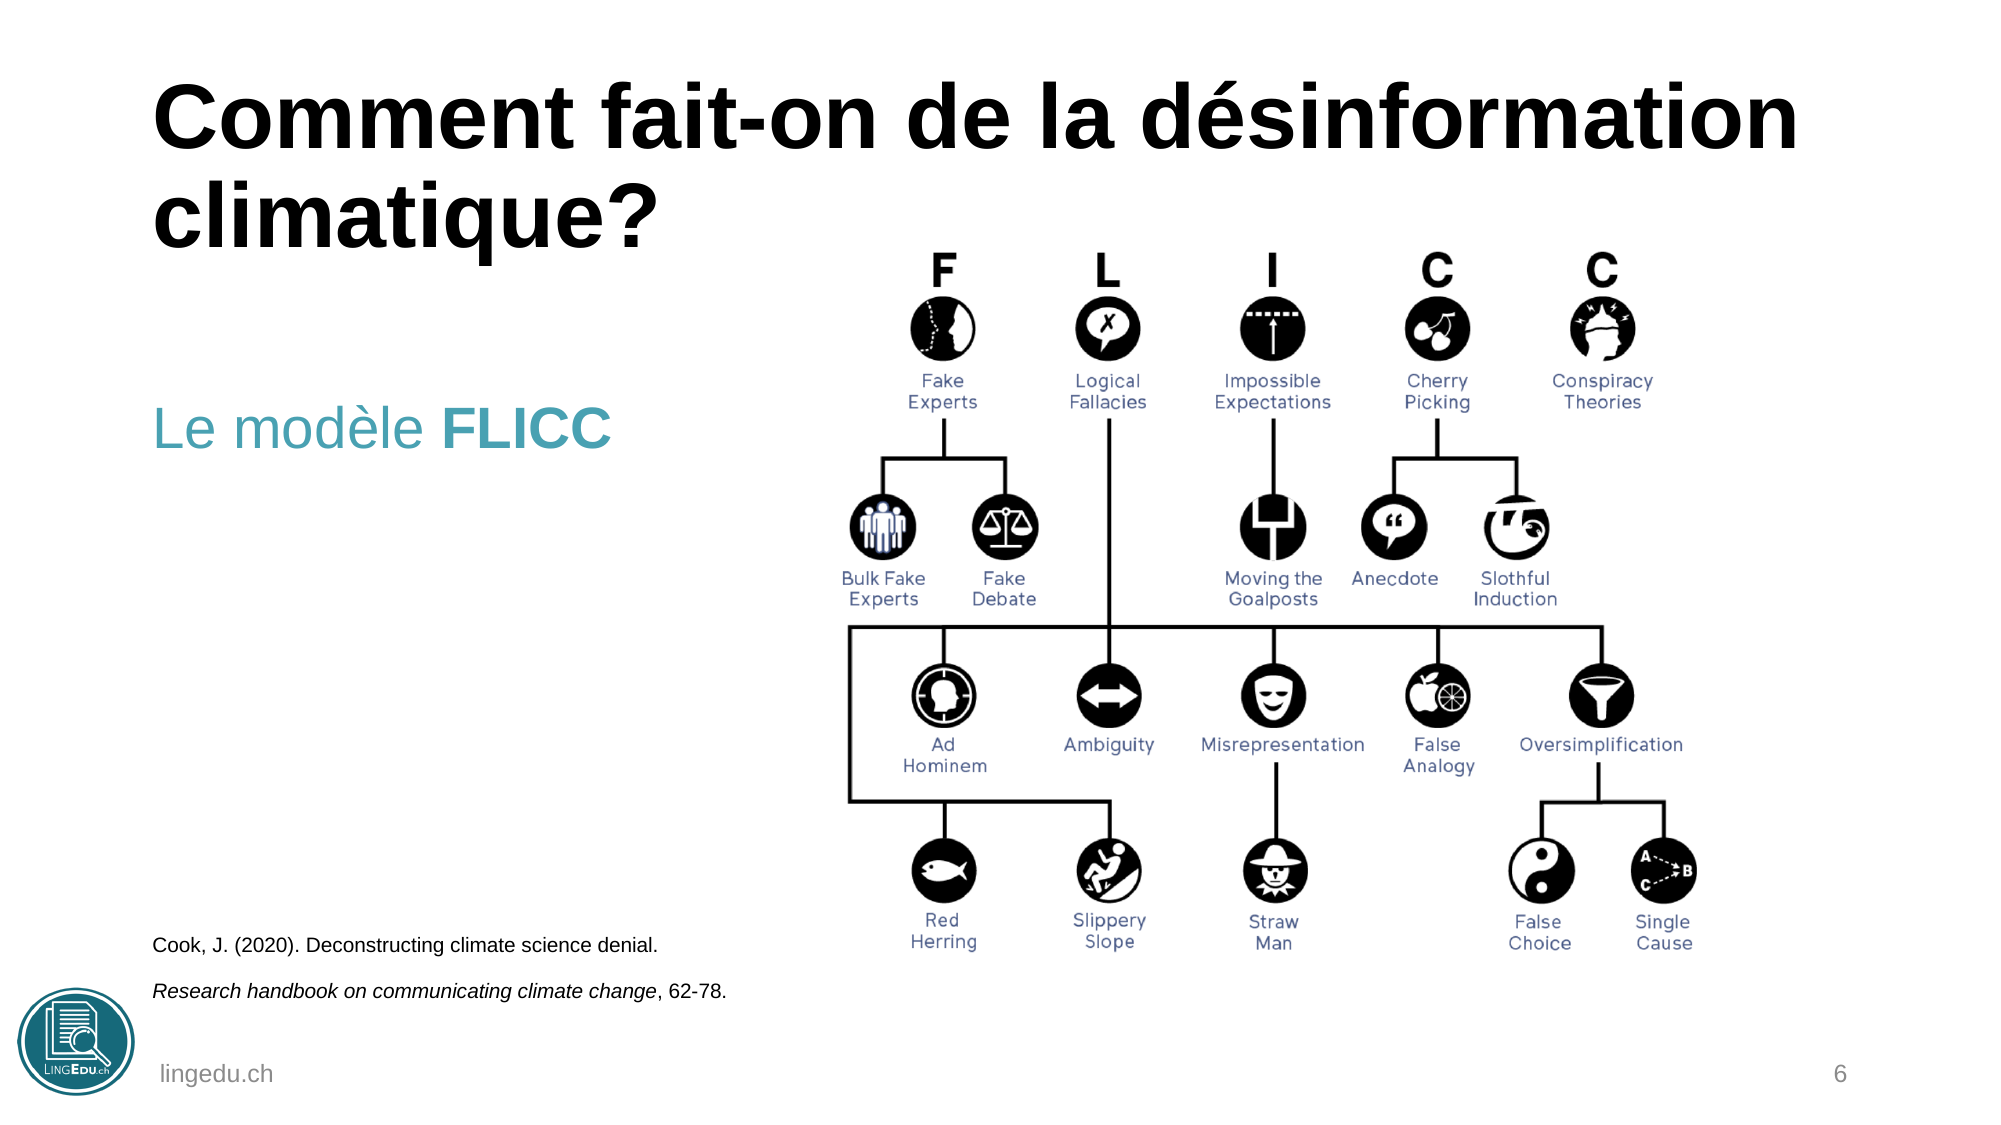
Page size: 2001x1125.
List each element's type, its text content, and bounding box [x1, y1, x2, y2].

list Le modèle FLICC Cook, J. (2020). Deconstructing climate science denial. Research handbook on communicating climate change, 62-78. [137, 299, 1863, 1014]
footer lingedu.ch [137, 1042, 297, 1103]
slide_number 6 [1768, 1042, 1863, 1103]
picture [793, 229, 1816, 982]
picture [17, 987, 135, 1096]
title Comment fait-on de la désinformation climatique? [137, 59, 1863, 278]
